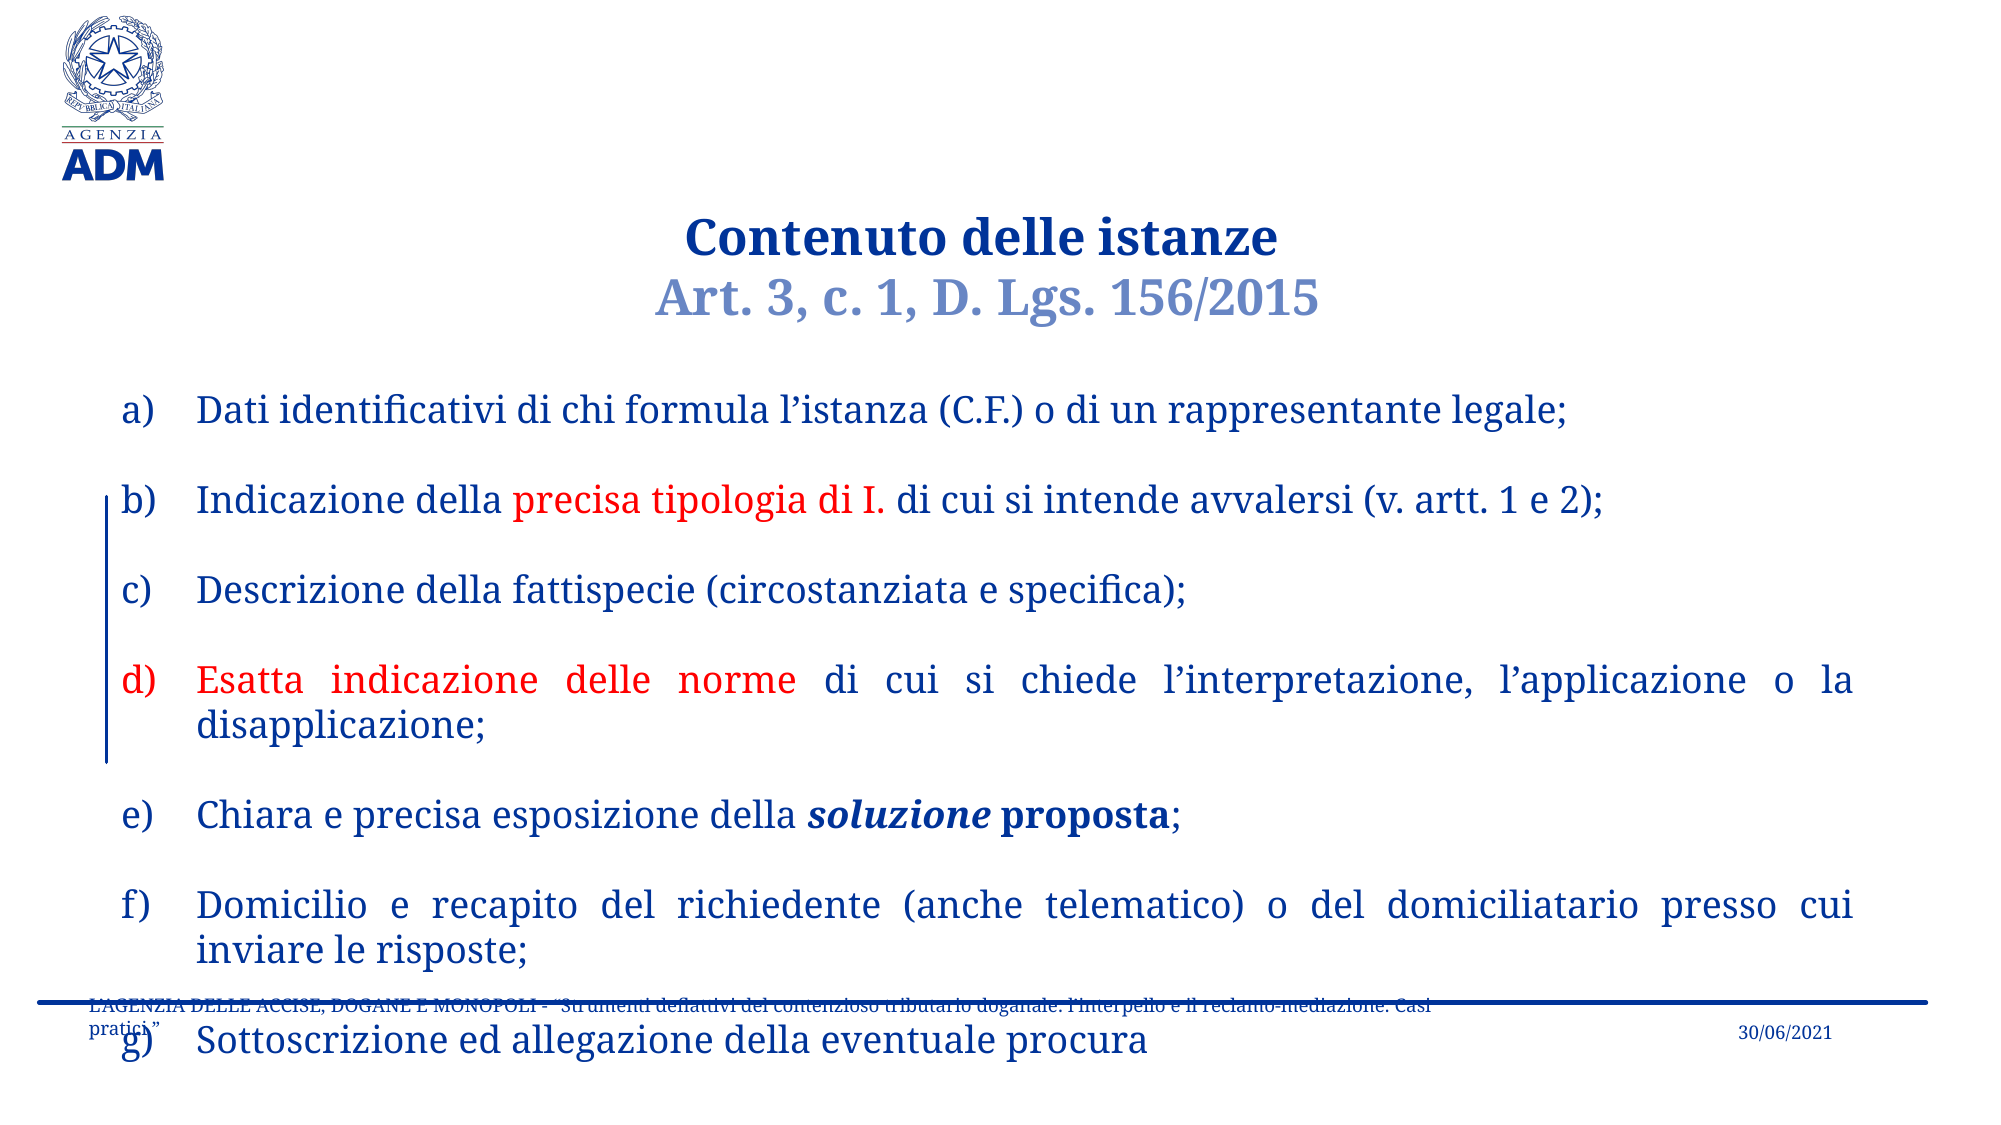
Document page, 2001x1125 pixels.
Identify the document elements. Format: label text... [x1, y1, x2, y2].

picture [44, 0, 183, 201]
text_box Contenuto delle istanze Art. 3, c. 1, D. Lgs. 156/2015 Dati identificativi di chi formula l’istanza (C.F.) o di un rappresentante legale; Indicazione della precisa tipologia di I. di cui si intende avvalersi (v. artt. 1 e 2); Descrizione della fattispecie (circostanziata e specifica); Esatta indicazione delle norme di cui si chiede l’interpretazione, l’applicazione o la disapplicazione; Chiara e precisa esposizione della soluzione proposta; Domicilio e recapito del richiedente (anche telematico) o del domiciliatario presso cui inviare le risposte; Sottoscrizione ed allegazione della eventuale procura [106, 198, 1871, 1069]
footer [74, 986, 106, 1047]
